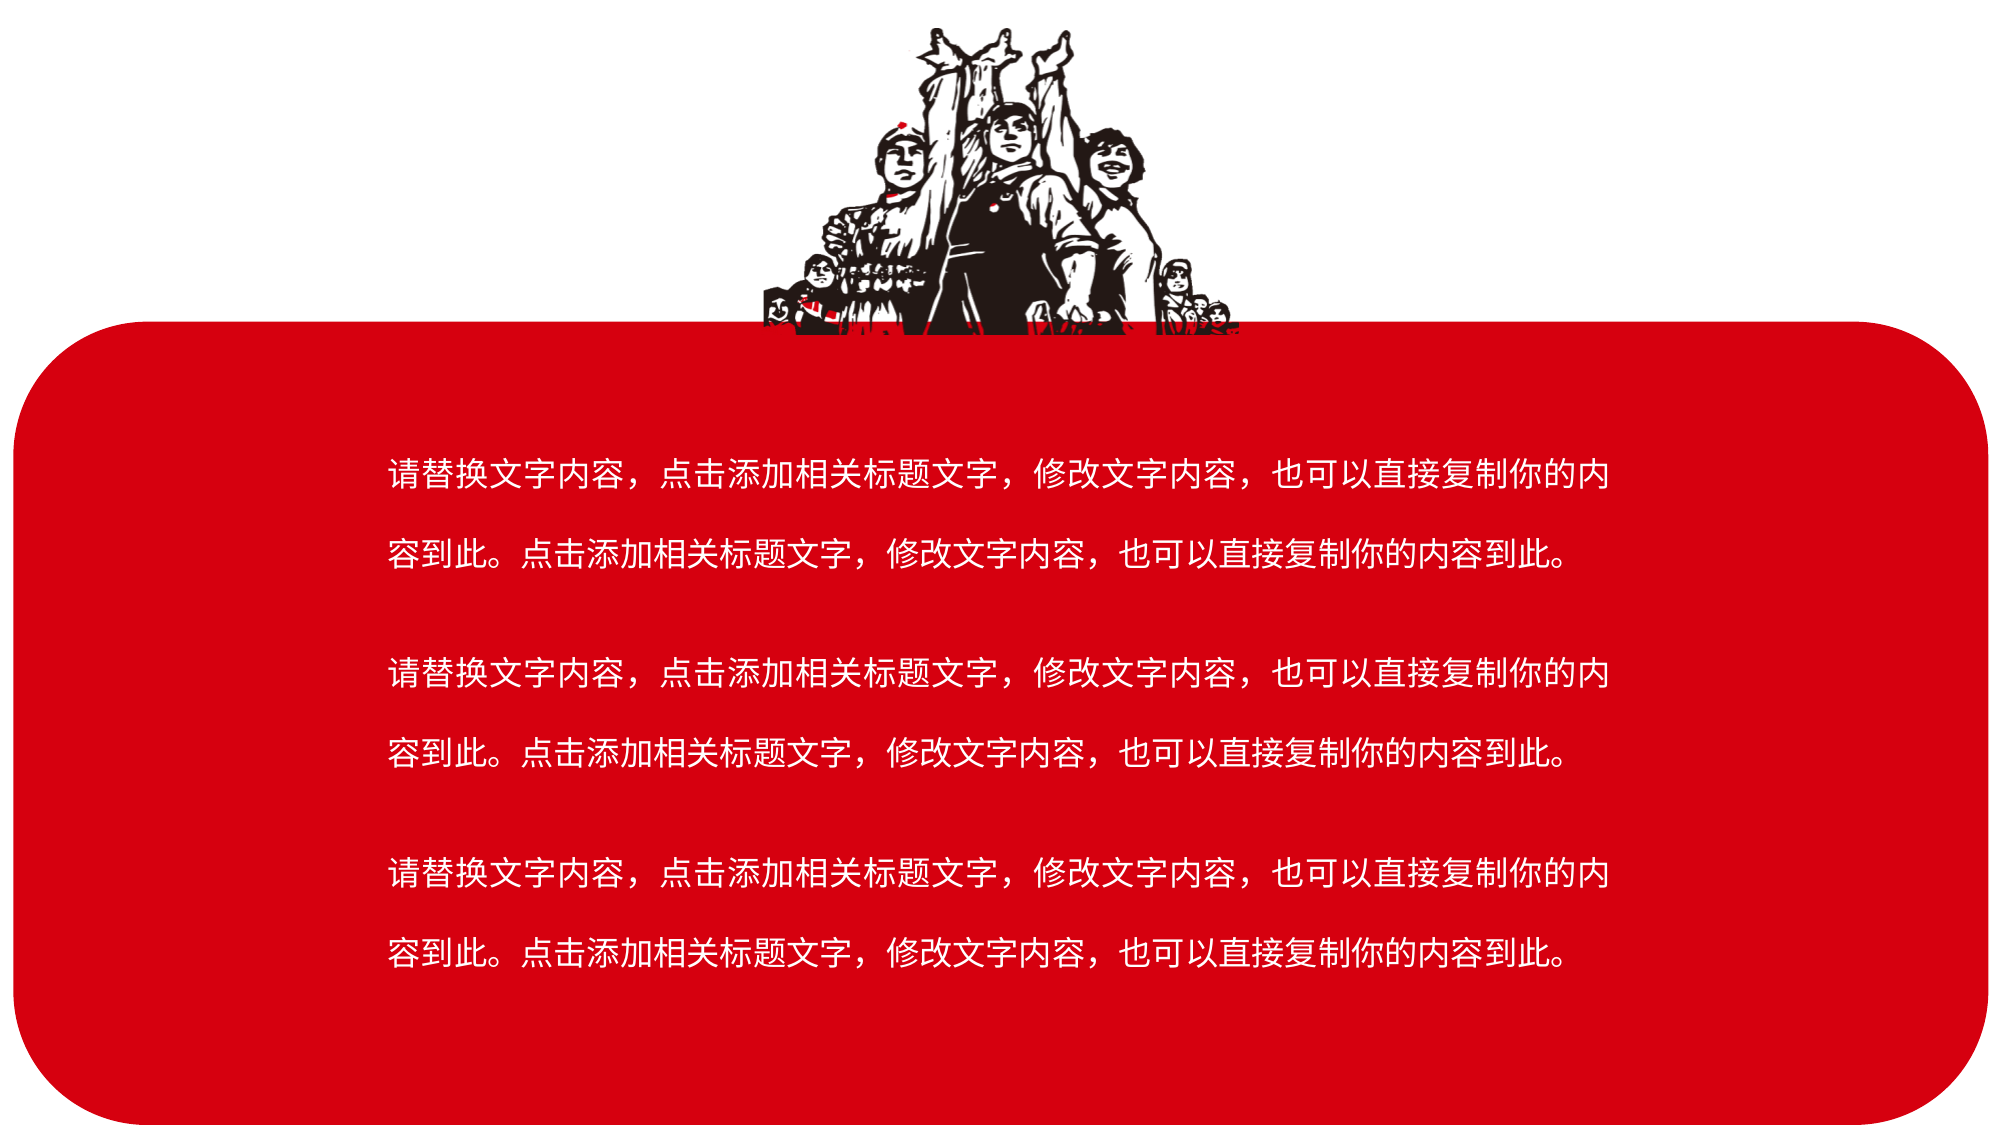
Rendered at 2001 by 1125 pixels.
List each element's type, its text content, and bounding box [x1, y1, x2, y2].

text_box 请替换文字内容，点击添加相关标题文字，修改文字内容，也可以直接复制你的内容到此。点击添加相关标题文字，修改文字内容，也可以直接复制你的内容到此。 [387, 812, 1613, 972]
text_box 请替换文字内容，点击添加相关标题文字，修改文字内容，也可以直接复制你的内容到此。点击添加相关标题文字，修改文字内容，也可以直接复制你的内容到此。 [387, 612, 1613, 773]
picture [761, 28, 1239, 335]
text_box [12, 320, 1990, 1125]
text_box 请替换文字内容，点击添加相关标题文字，修改文字内容，也可以直接复制你的内容到此。点击添加相关标题文字，修改文字内容，也可以直接复制你的内容到此。 [387, 413, 1613, 573]
